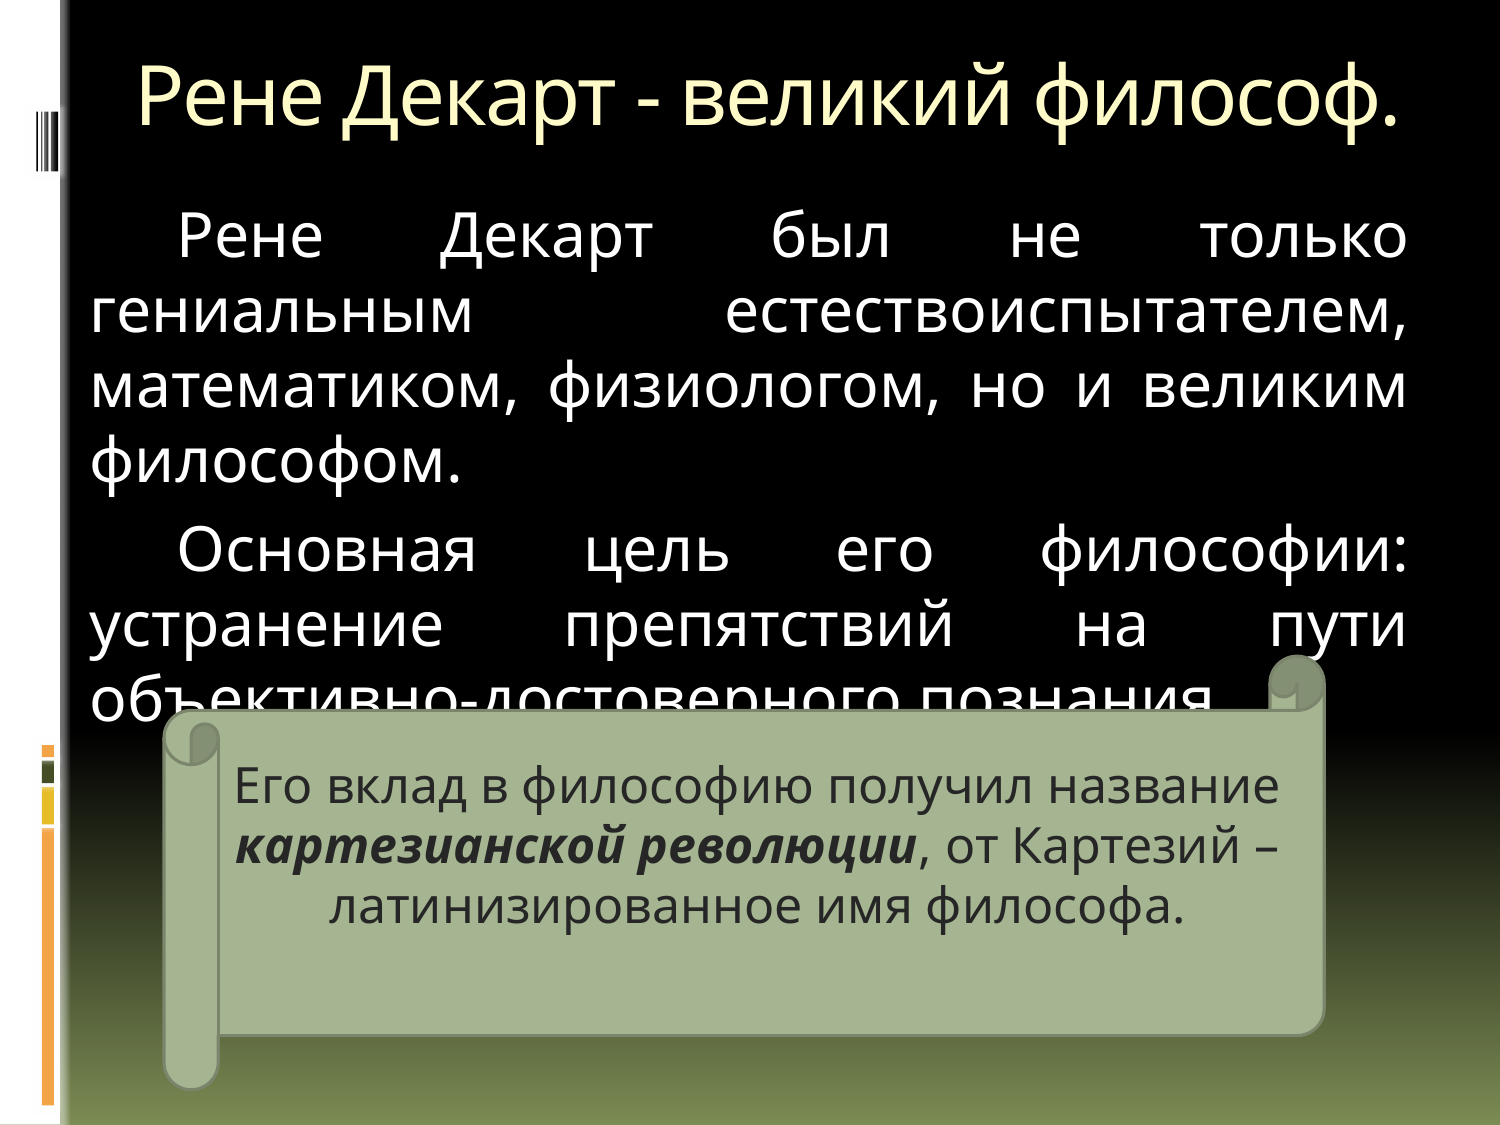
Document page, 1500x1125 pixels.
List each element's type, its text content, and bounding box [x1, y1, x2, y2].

text_box Его вклад в философию получил название картезианской революции, от Картезий – латинизированное имя философа. [162, 654, 1326, 1092]
title Рене Декарт - великий философ. [93, 35, 1444, 265]
list Рене Декарт был не только гениальным естествоиспытателем, математиком, физиологом, но и великим философом. Основная цель его философии: устранение препятствий на пути объективно-достоверного познания. [75, 187, 1425, 1059]
